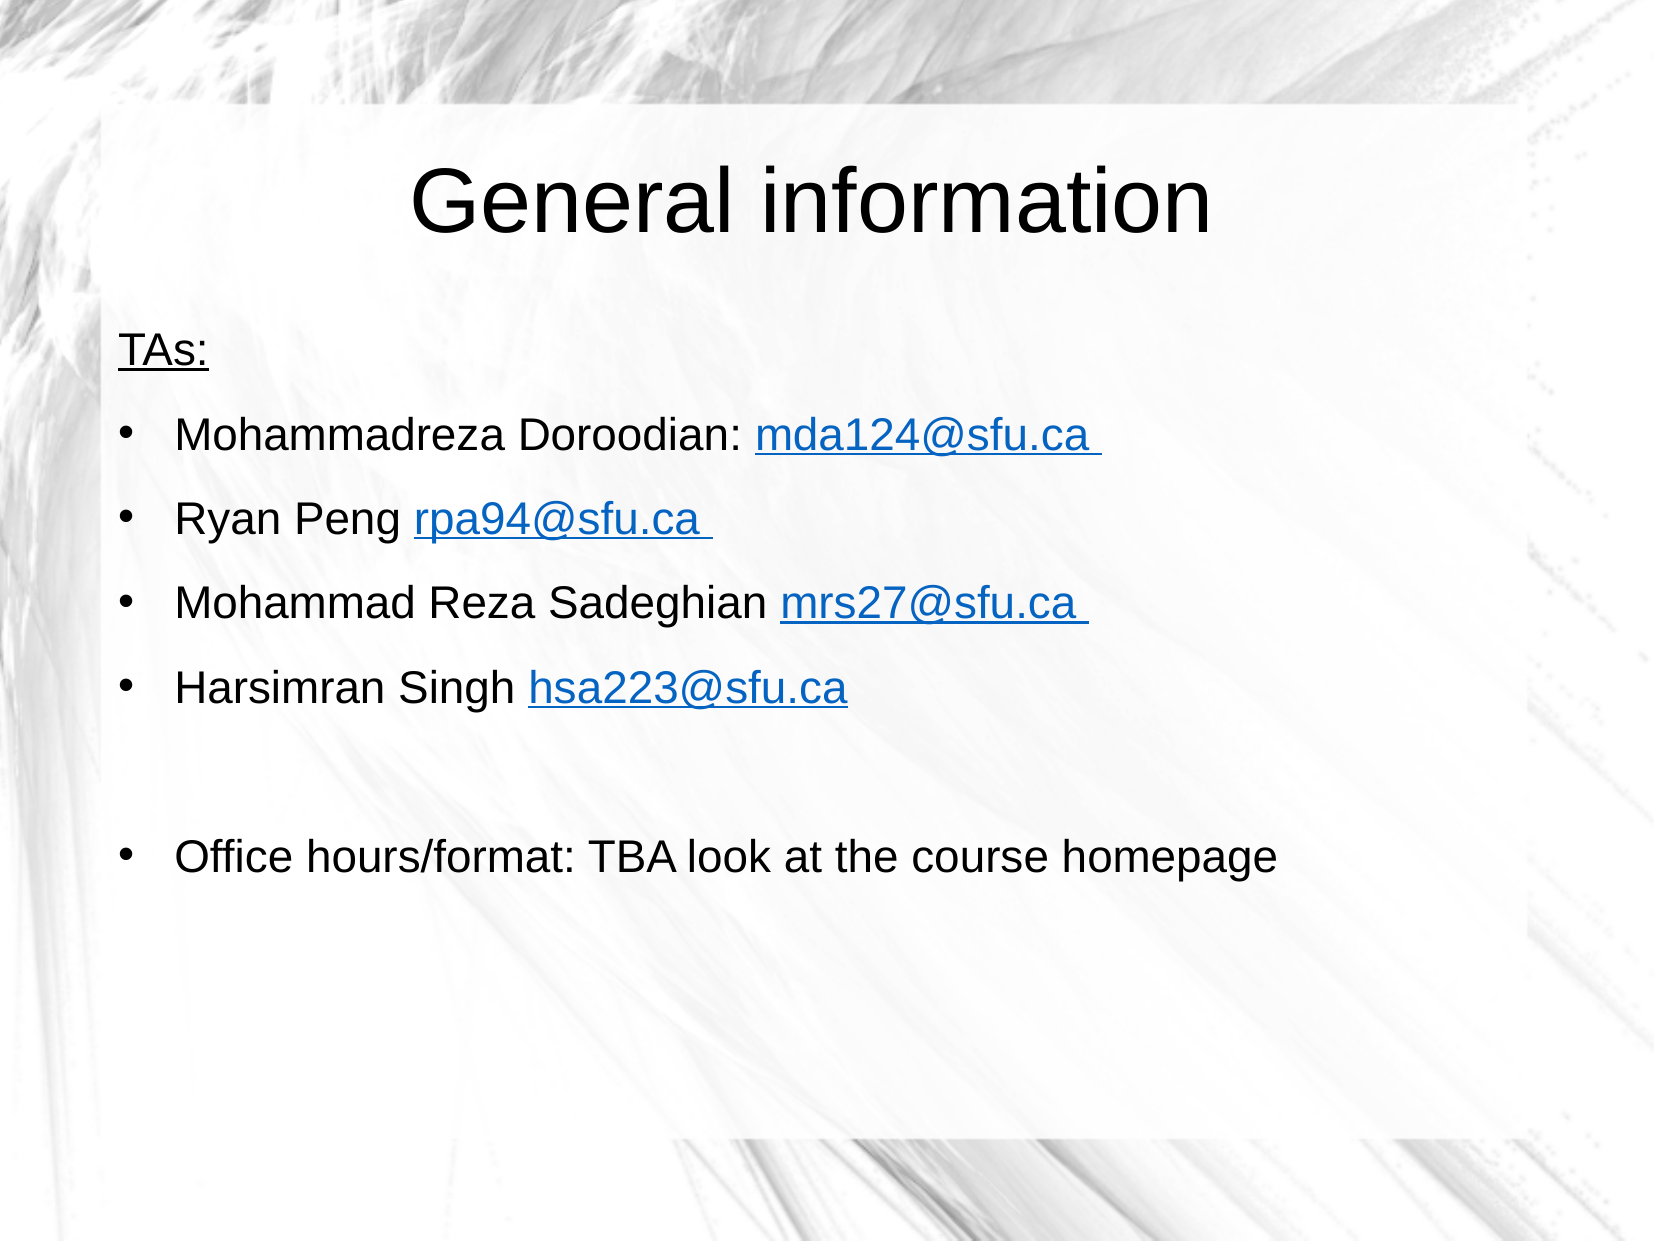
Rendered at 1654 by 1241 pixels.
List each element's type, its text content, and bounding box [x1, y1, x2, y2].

title General information [118, 112, 1506, 281]
list TAs: Mohammadreza Doroodian: mda124@sfu.ca Ryan Peng rpa94@sfu.ca Mohammad Reza Sadeghian mrs27@sfu.ca Harsimran Singh hsa223@sfu.ca Office hours/format: TBA look at the course homepage [118, 319, 1571, 1149]
picture [0, 0, 1654, 1241]
